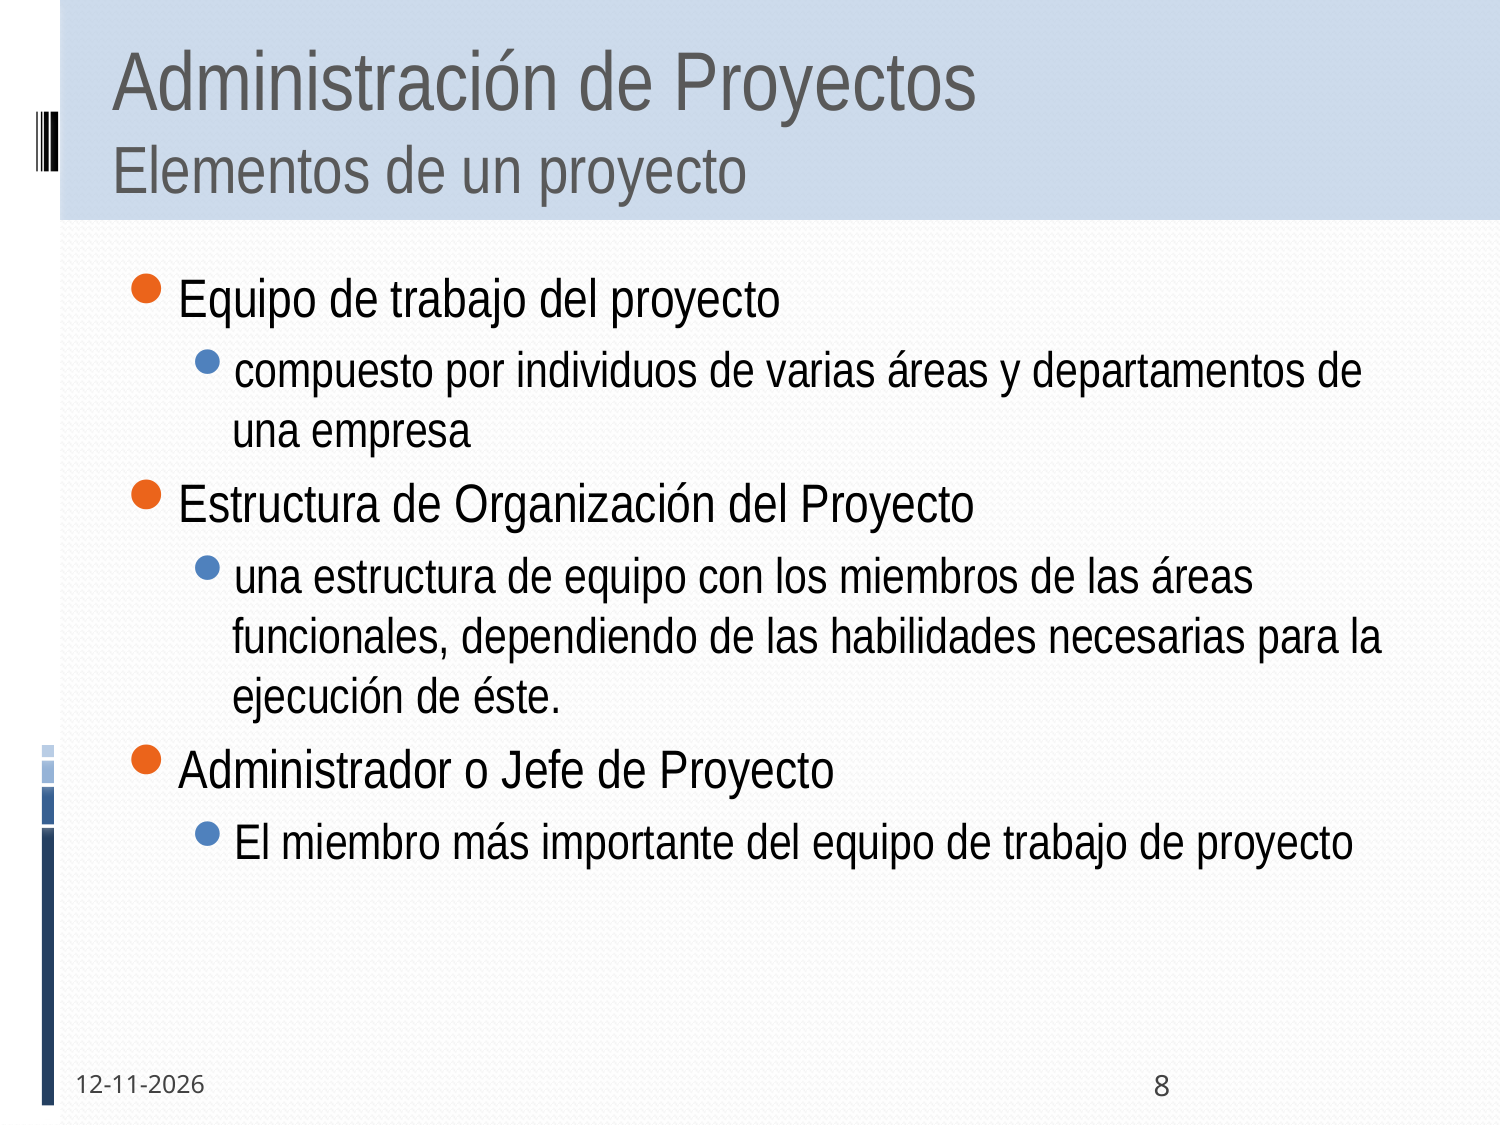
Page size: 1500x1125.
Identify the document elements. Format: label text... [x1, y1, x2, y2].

slide_number 8 [1045, 1046, 1171, 1107]
title Administración de Proyectos Elementos de un proyecto [111, 18, 1436, 207]
list Equipo de trabajo del proyecto compuesto por individuos de varias áreas y departamentos de una empresa Estructura de Organización del Proyecto una estructura de equipo con los miembros de las áreas funcionales, dependiendo de las habilidades necesarias para la ejecución de éste. Administrador o Jefe de Proyecto El miembro más importante del equipo de trabajo de proyecto [111, 255, 1436, 1038]
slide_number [75, 1042, 243, 1103]
